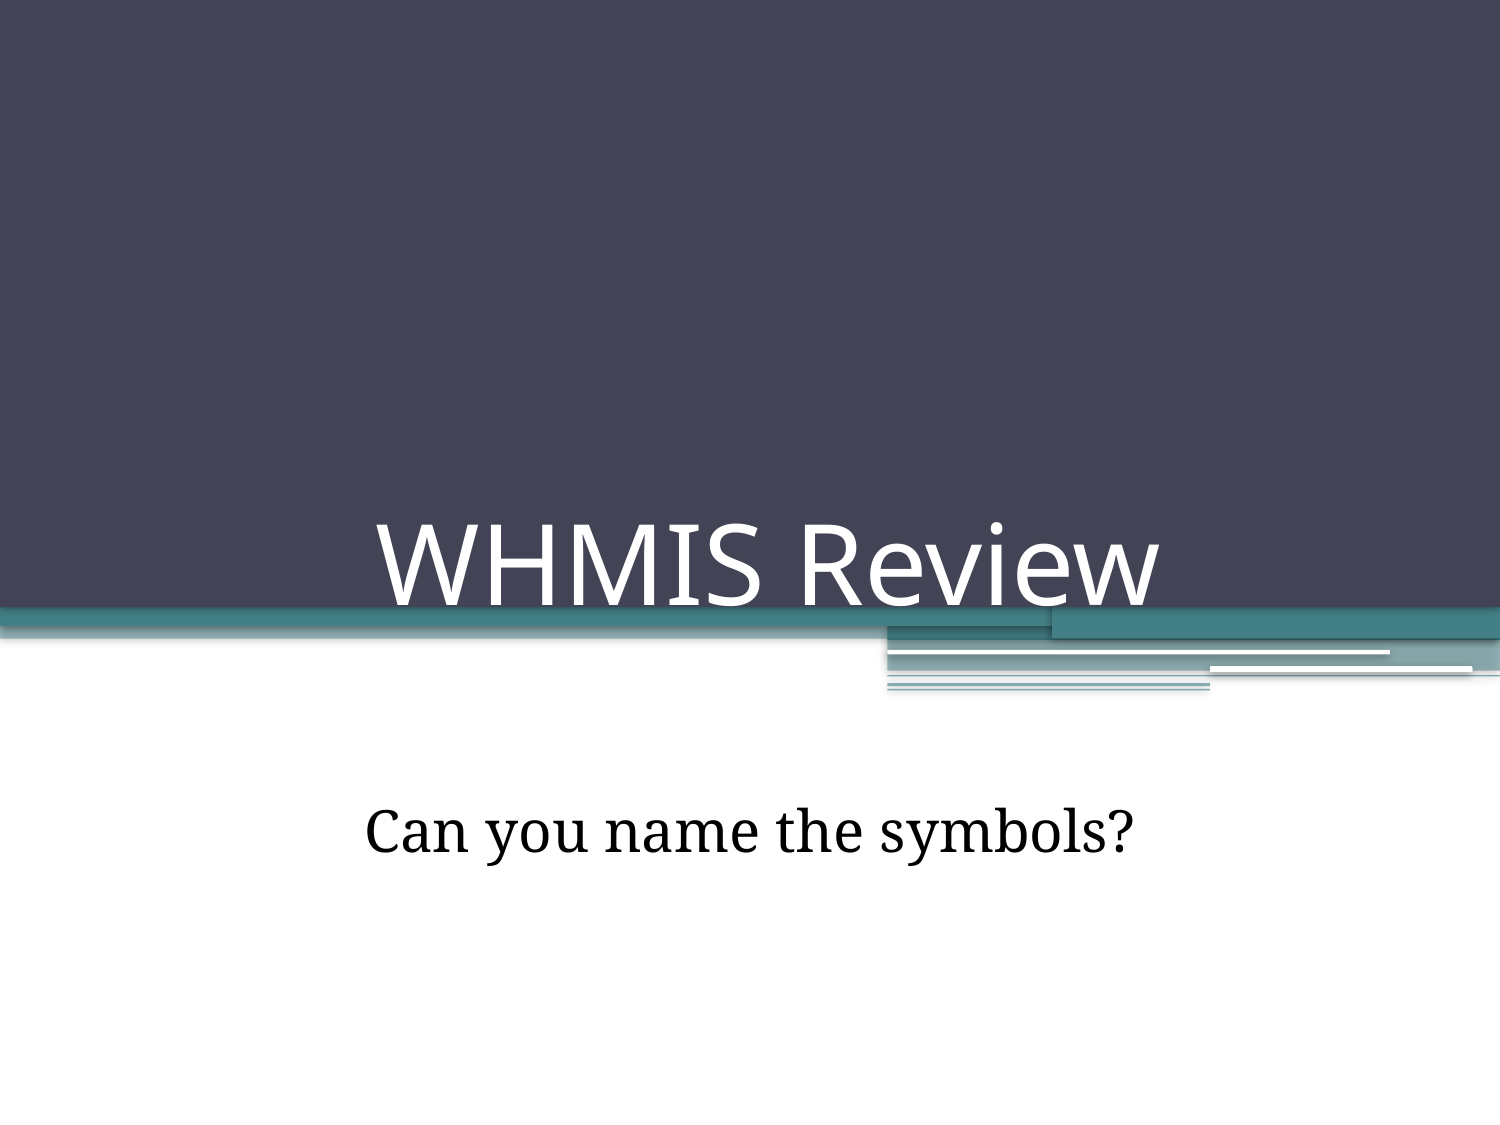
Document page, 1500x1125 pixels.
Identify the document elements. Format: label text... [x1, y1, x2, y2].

title WHMIS Review [75, 394, 1463, 636]
text_box Can you name the symbols? [230, 786, 1270, 872]
